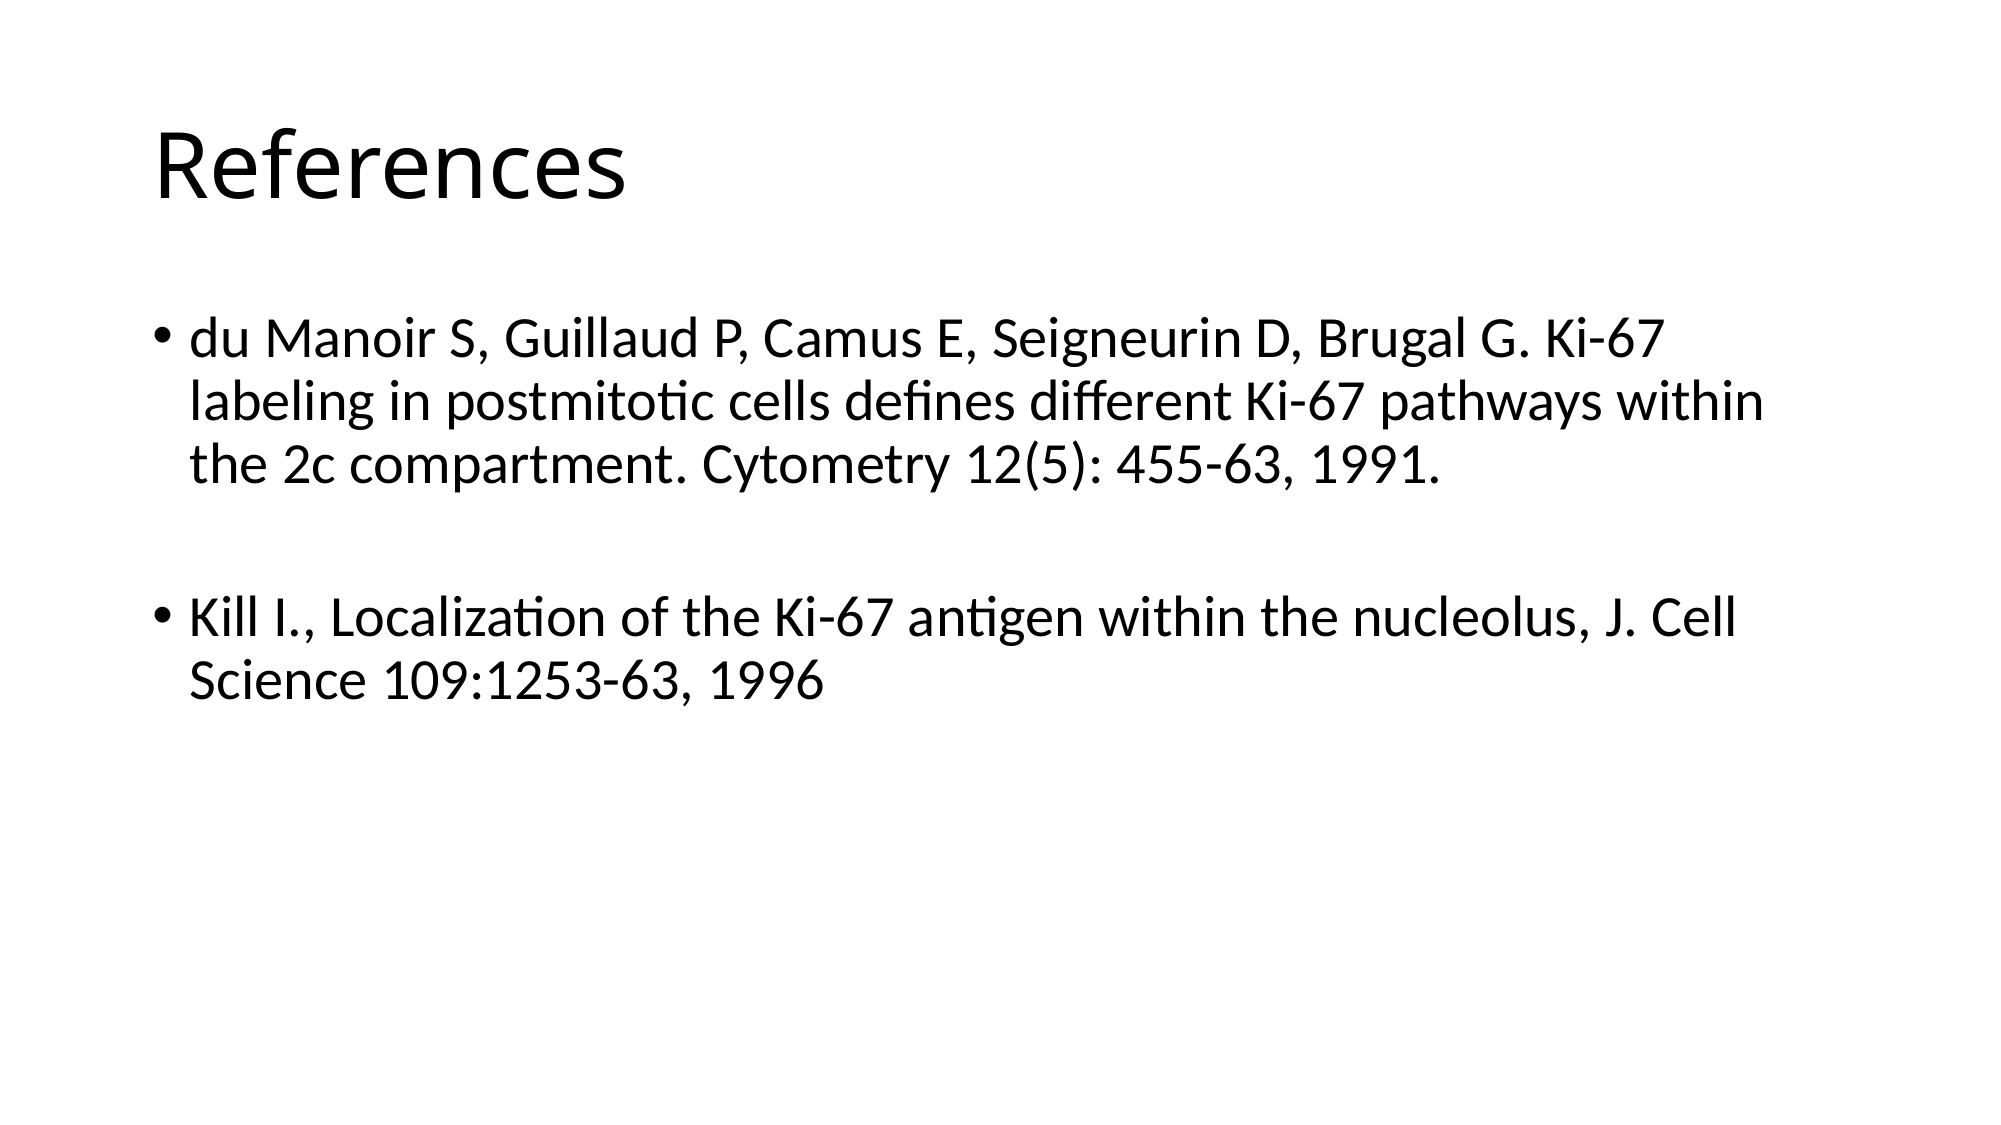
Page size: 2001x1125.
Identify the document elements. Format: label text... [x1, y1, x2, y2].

list du Manoir S, Guillaud P, Camus E, Seigneurin D, Brugal G. Ki-67 labeling in postmitotic cells defines different Ki-67 pathways within the 2c compartment. Cytometry 12(5): 455-63, 1991. Kill I., Localization of the Ki-67 antigen within the nucleolus, J. Cell Science 109:1253-63, 1996 [137, 299, 1863, 1014]
title References [137, 59, 1863, 278]
